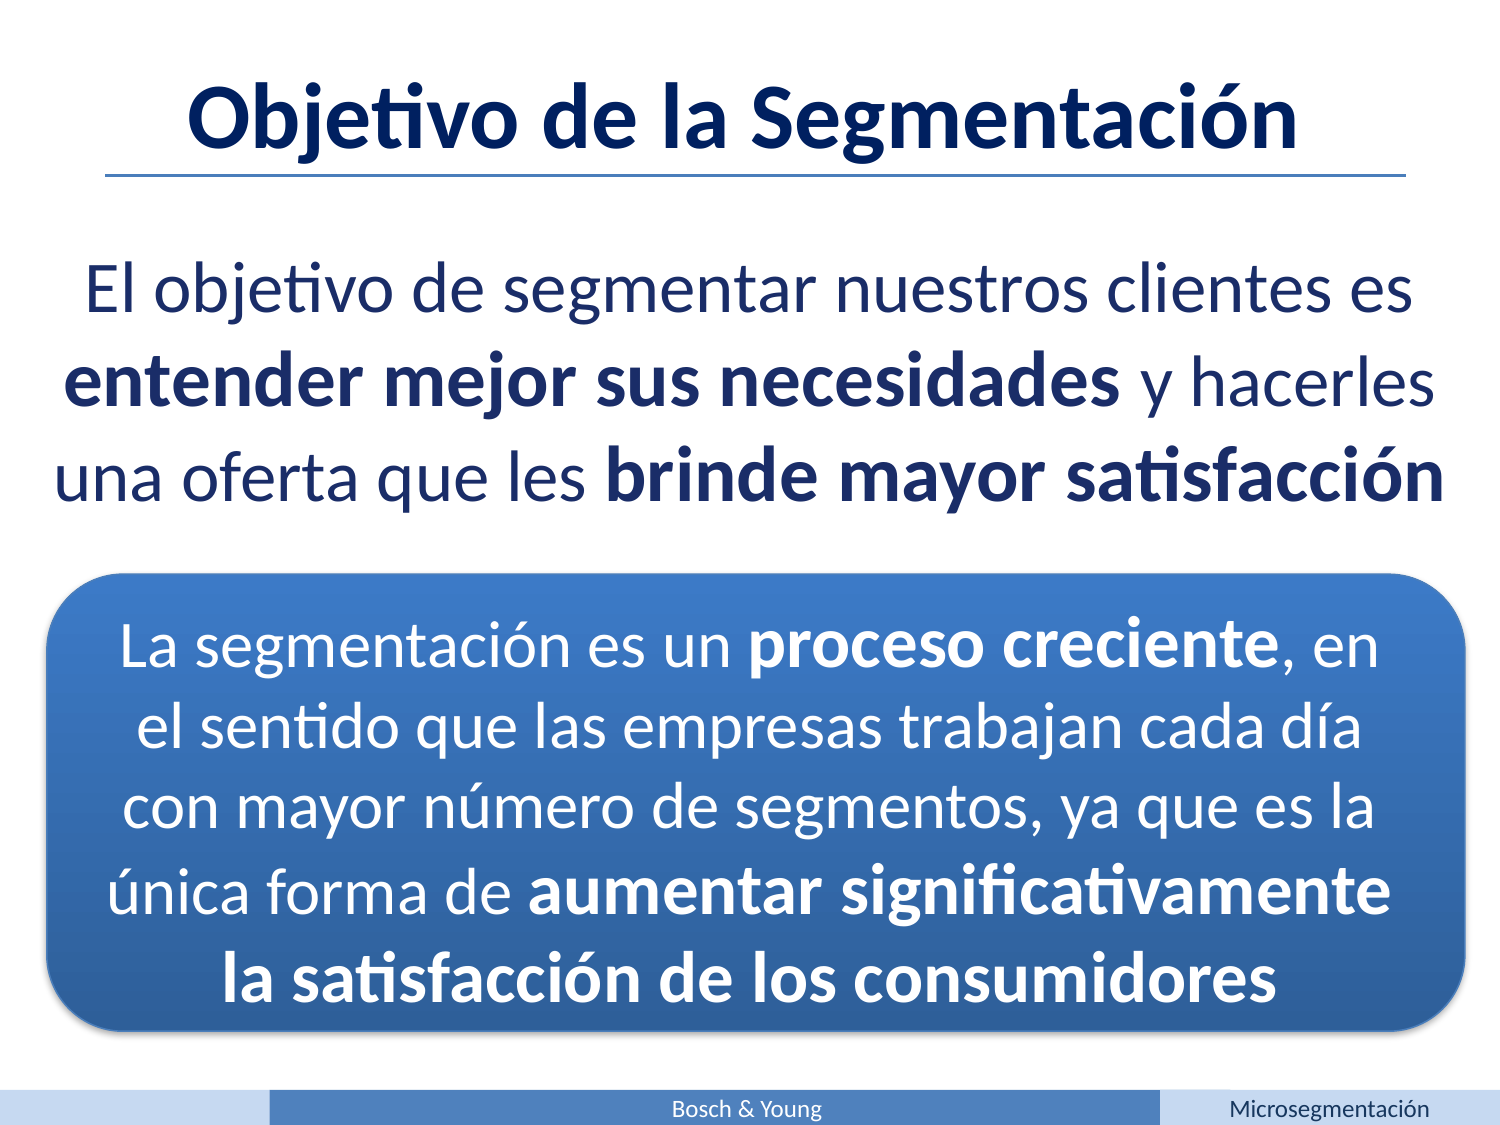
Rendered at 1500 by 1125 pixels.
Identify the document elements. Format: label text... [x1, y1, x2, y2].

text_box [0, 1088, 272, 1125]
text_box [46, 573, 1466, 1032]
text_box Microsegmentación [1158, 1088, 1500, 1125]
text_box El objetivo de segmentar nuestros clientes es entender mejor sus necesidades y hacerles una oferta que les brinde mayor satisfacción [23, 231, 1477, 525]
text_box Objetivo de la Segmentación [58, 46, 1430, 175]
text_box Bosch & Young [272, 1088, 1158, 1125]
